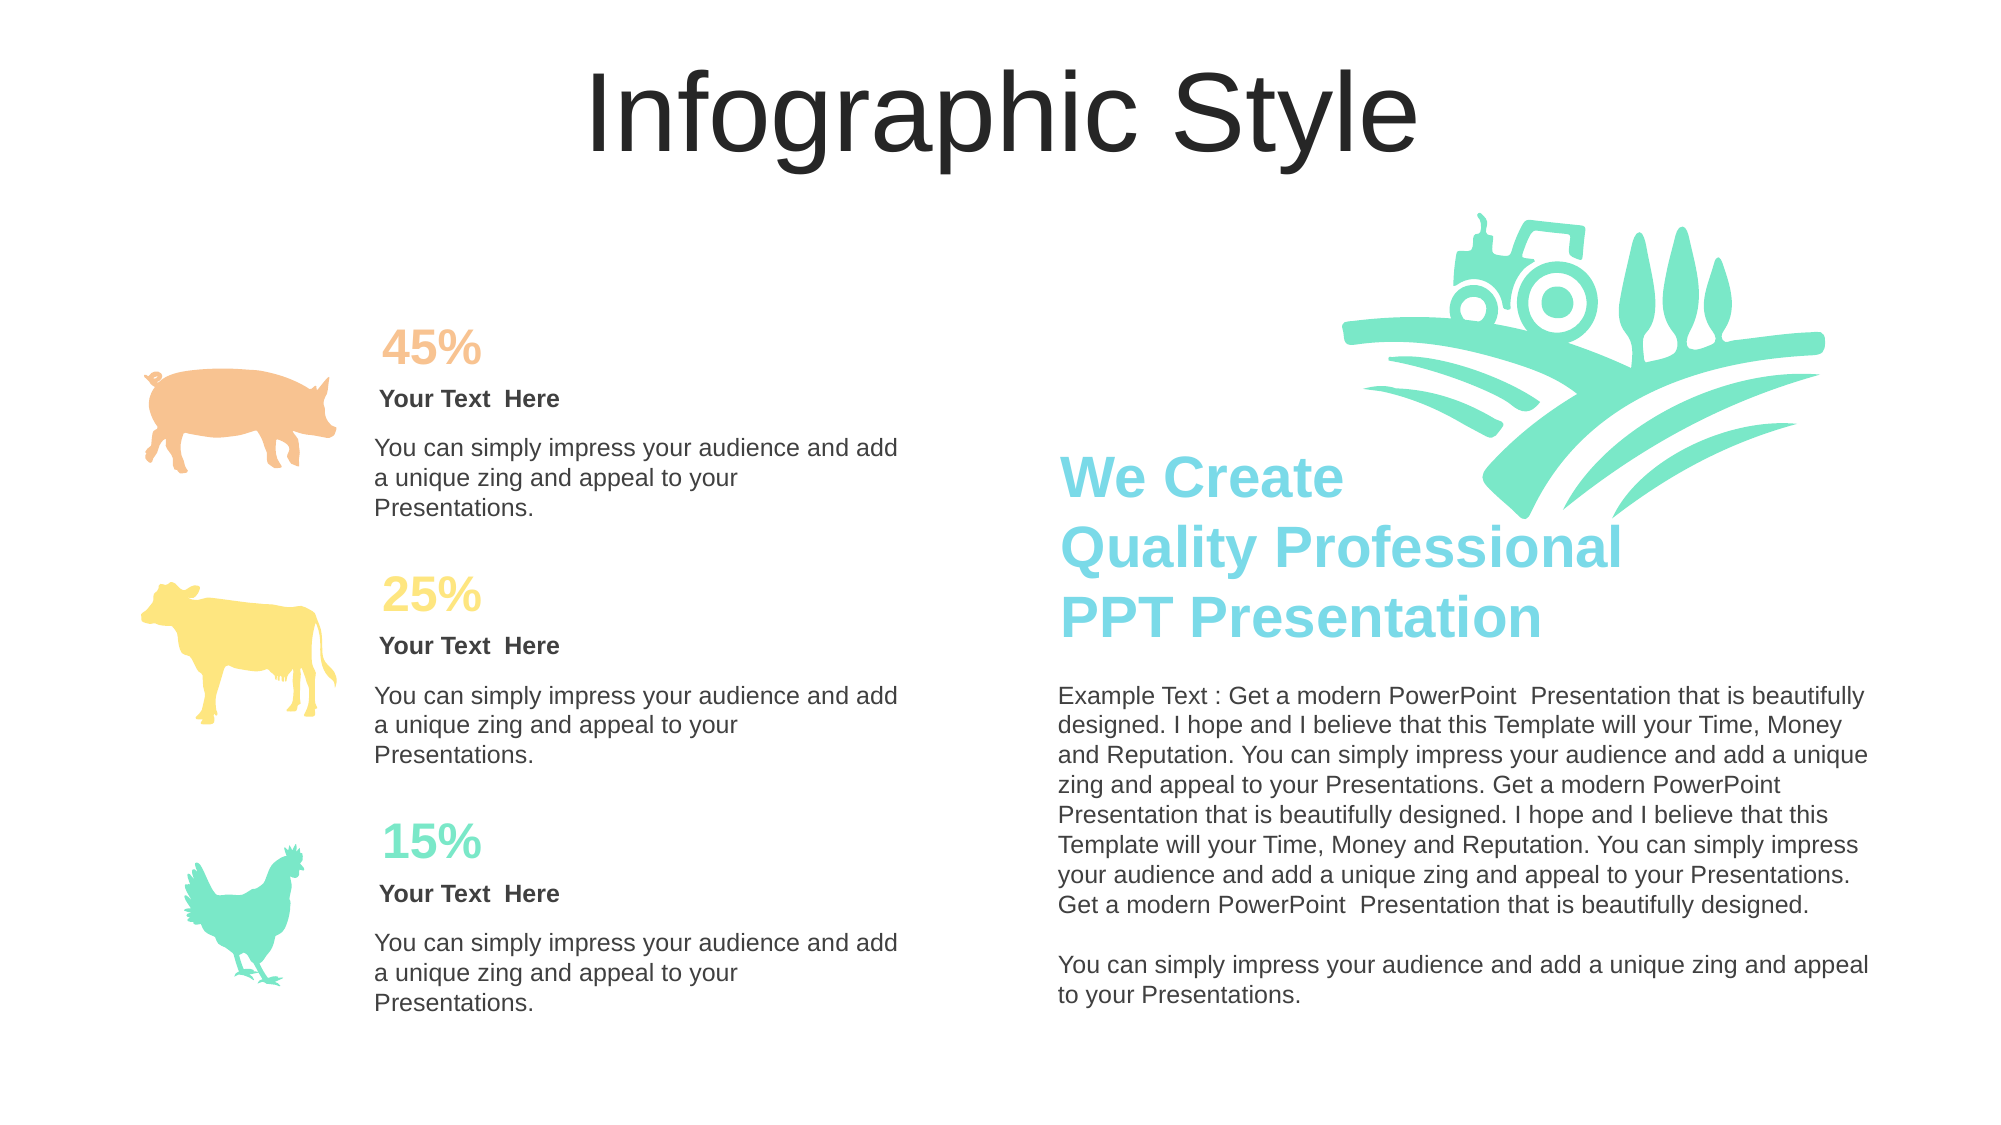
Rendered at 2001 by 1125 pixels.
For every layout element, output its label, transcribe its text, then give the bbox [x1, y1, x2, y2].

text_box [1342, 218, 1826, 520]
text_box Example Text : Get a modern PowerPoint Presentation that is beautifully designed. I hope and I believe that this Template will your Time, Money and Reputation. You can simply impress your audience and add a unique zing and appeal to your Presentations. Get a modern PowerPoint Presentation that is beautifully designed. I hope and I believe that this Template will your Time, Money and Reputation. You can simply impress your audience and add a unique zing and appeal to your Presentations. Get a modern PowerPoint Presentation that is beautifully designed. You can simply impress your audience and add a unique zing and appeal to your Presentations. [1043, 671, 1891, 1016]
list Infographic Style [53, 55, 1952, 175]
text_box 25% [359, 554, 505, 622]
text_box We Create Quality Professional PPT Presentation [1054, 439, 1682, 650]
text_box [184, 844, 305, 987]
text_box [359, 622, 922, 748]
text_box 15% [359, 801, 505, 869]
text_box [144, 368, 337, 474]
text_box 45% [359, 307, 505, 375]
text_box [359, 375, 922, 501]
text_box [141, 582, 337, 725]
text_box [359, 869, 922, 995]
